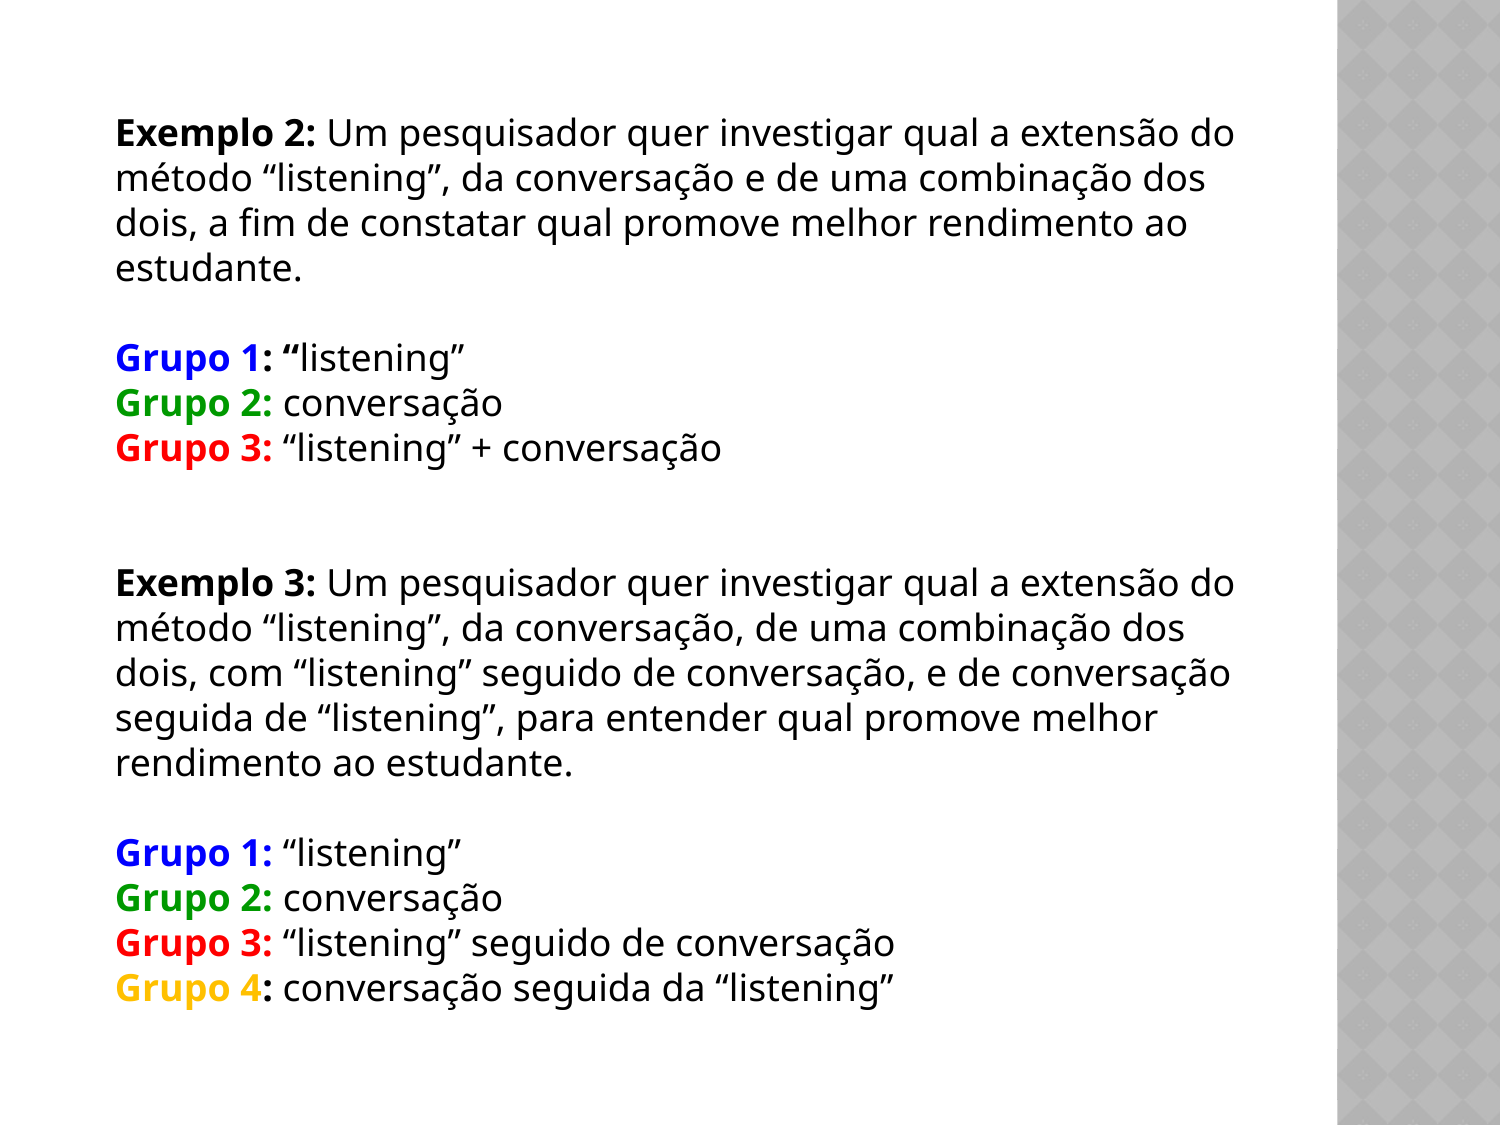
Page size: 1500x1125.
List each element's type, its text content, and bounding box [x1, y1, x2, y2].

text_box Exemplo 2: Um pesquisador quer investigar qual a extensão do método “listening”, da conversação e de uma combinação dos dois, a fim de constatar qual promove melhor rendimento ao estudante. Grupo 1: “listening” Grupo 2: conversação Grupo 3: “listening” + conversação Exemplo 3: Um pesquisador quer investigar qual a extensão do método “listening”, da conversação, de uma combinação dos dois, com “listening” seguido de conversação, e de conversação seguida de “listening”, para entender qual promove melhor rendimento ao estudante. Grupo 1: “listening” Grupo 2: conversação Grupo 3: “listening” seguido de conversação Grupo 4: conversação seguida da “listening” [100, 101, 1270, 1062]
